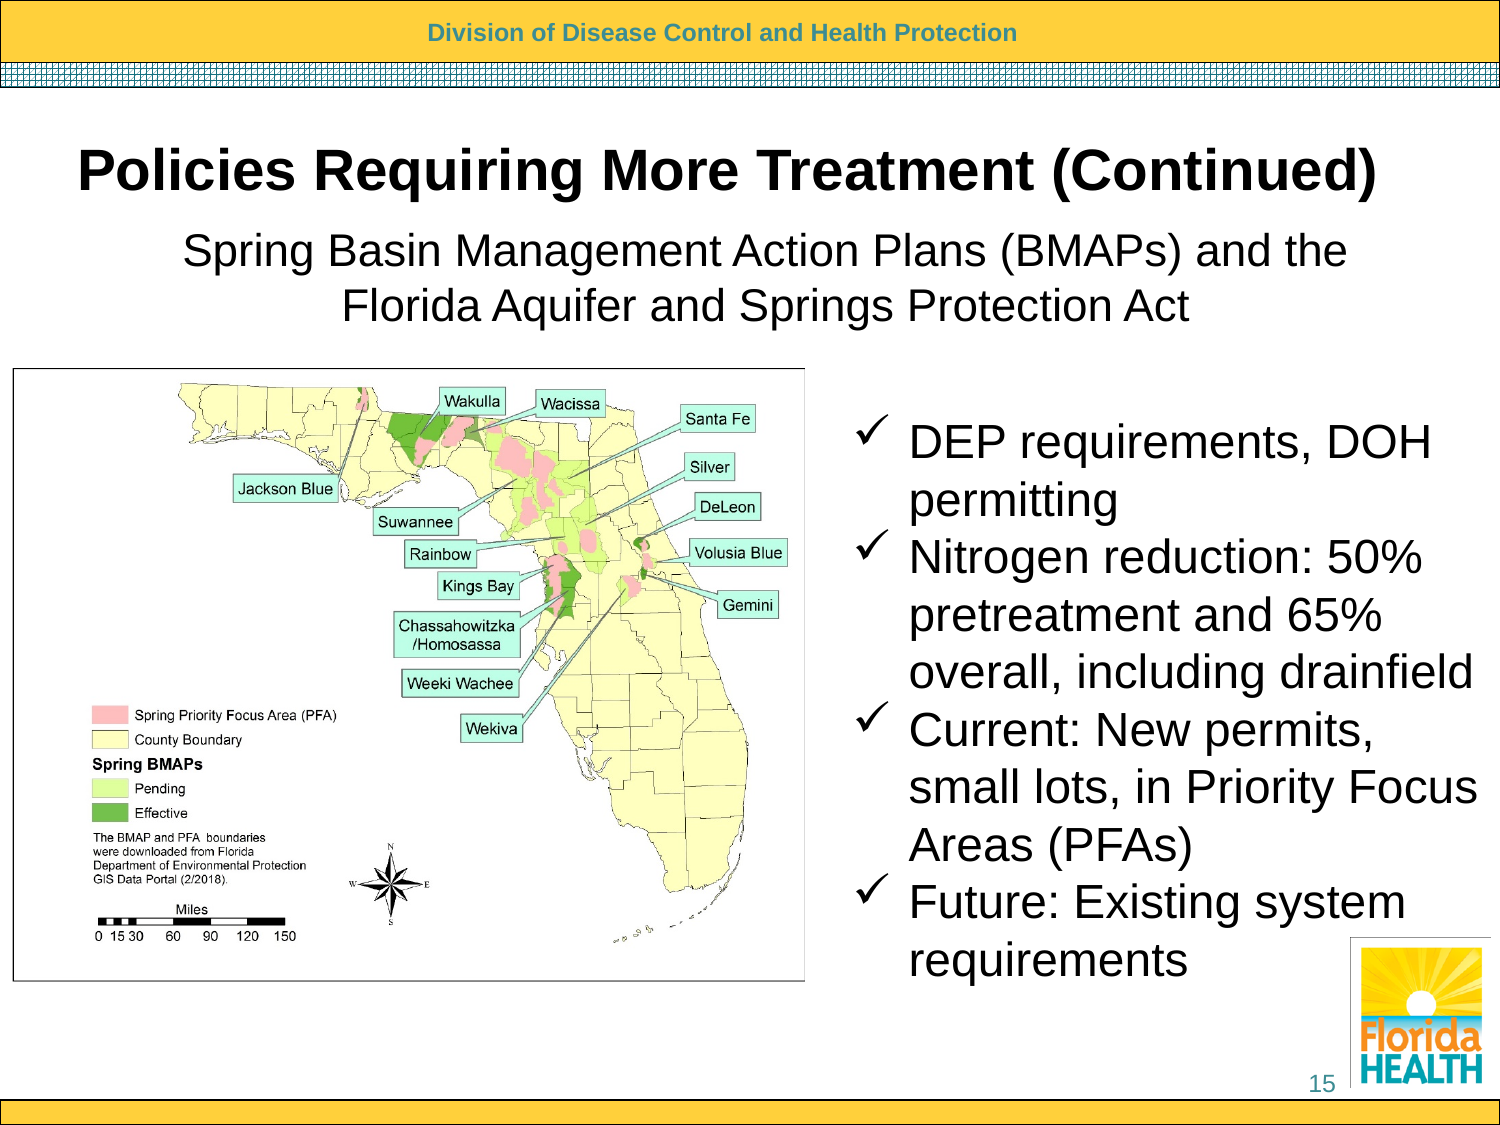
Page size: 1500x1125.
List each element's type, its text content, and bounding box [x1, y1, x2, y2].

picture [1350, 993, 1491, 1088]
picture [12, 368, 806, 982]
text_box Spring Basin Management Action Plans (BMAPs) and the Florida Aquifer and Springs Protection Act [65, 213, 1391, 338]
text_box Policies Requiring More Treatment (Continued) [12, 125, 1444, 225]
text_box DEP requirements, DOH permitting Nitrogen reduction: 50% pretreatment and 65% overall, including drainfield Current: New permits, small lots, in Priority Focus Areas (PFAs) Future: Existing system requirements [837, 346, 1500, 993]
